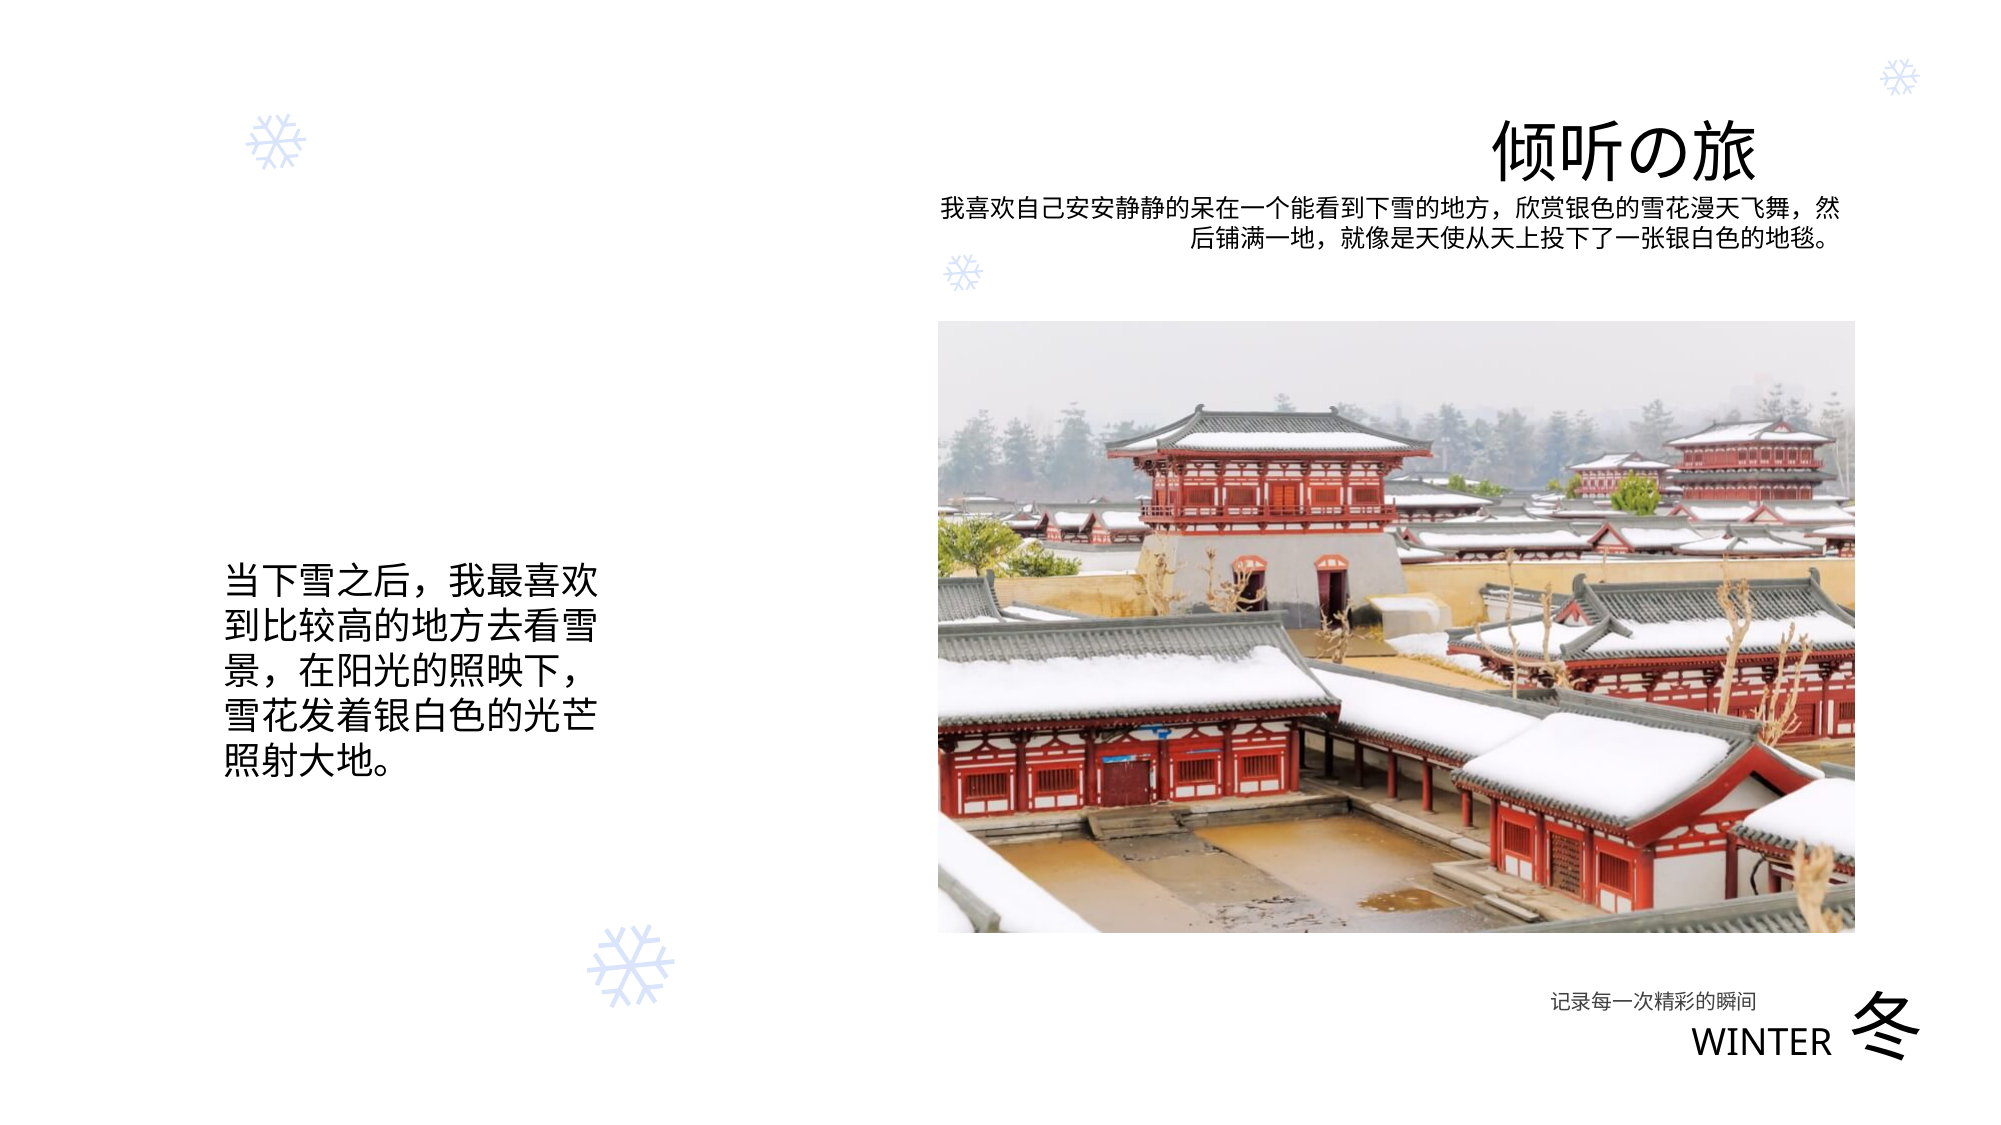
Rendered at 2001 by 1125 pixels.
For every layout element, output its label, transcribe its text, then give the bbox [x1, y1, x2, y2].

text_box 倾听の旅 [1476, 102, 1843, 185]
text_box [586, 924, 675, 1009]
text_box 我喜欢自己安安静静的呆在一个能看到下雪的地方，欣赏银色的雪花漫天飞舞，然后铺满一地，就像是天使从天上投下了一张银白色的地毯。 [914, 185, 1856, 260]
text_box [943, 254, 984, 292]
text_box 当下雪之后，我最喜欢到比较高的地方去看雪景，在阳光的照映下，雪花发着银白色的光芒照射大地。 [208, 550, 626, 790]
text_box [1879, 58, 1920, 96]
text_box 冬 [1834, 971, 1966, 1077]
text_box WINTER [1482, 1010, 1857, 1071]
text_box 记录每一次精彩的瞬间 [1535, 981, 1835, 1022]
picture [938, 321, 1855, 933]
text_box [245, 113, 307, 170]
